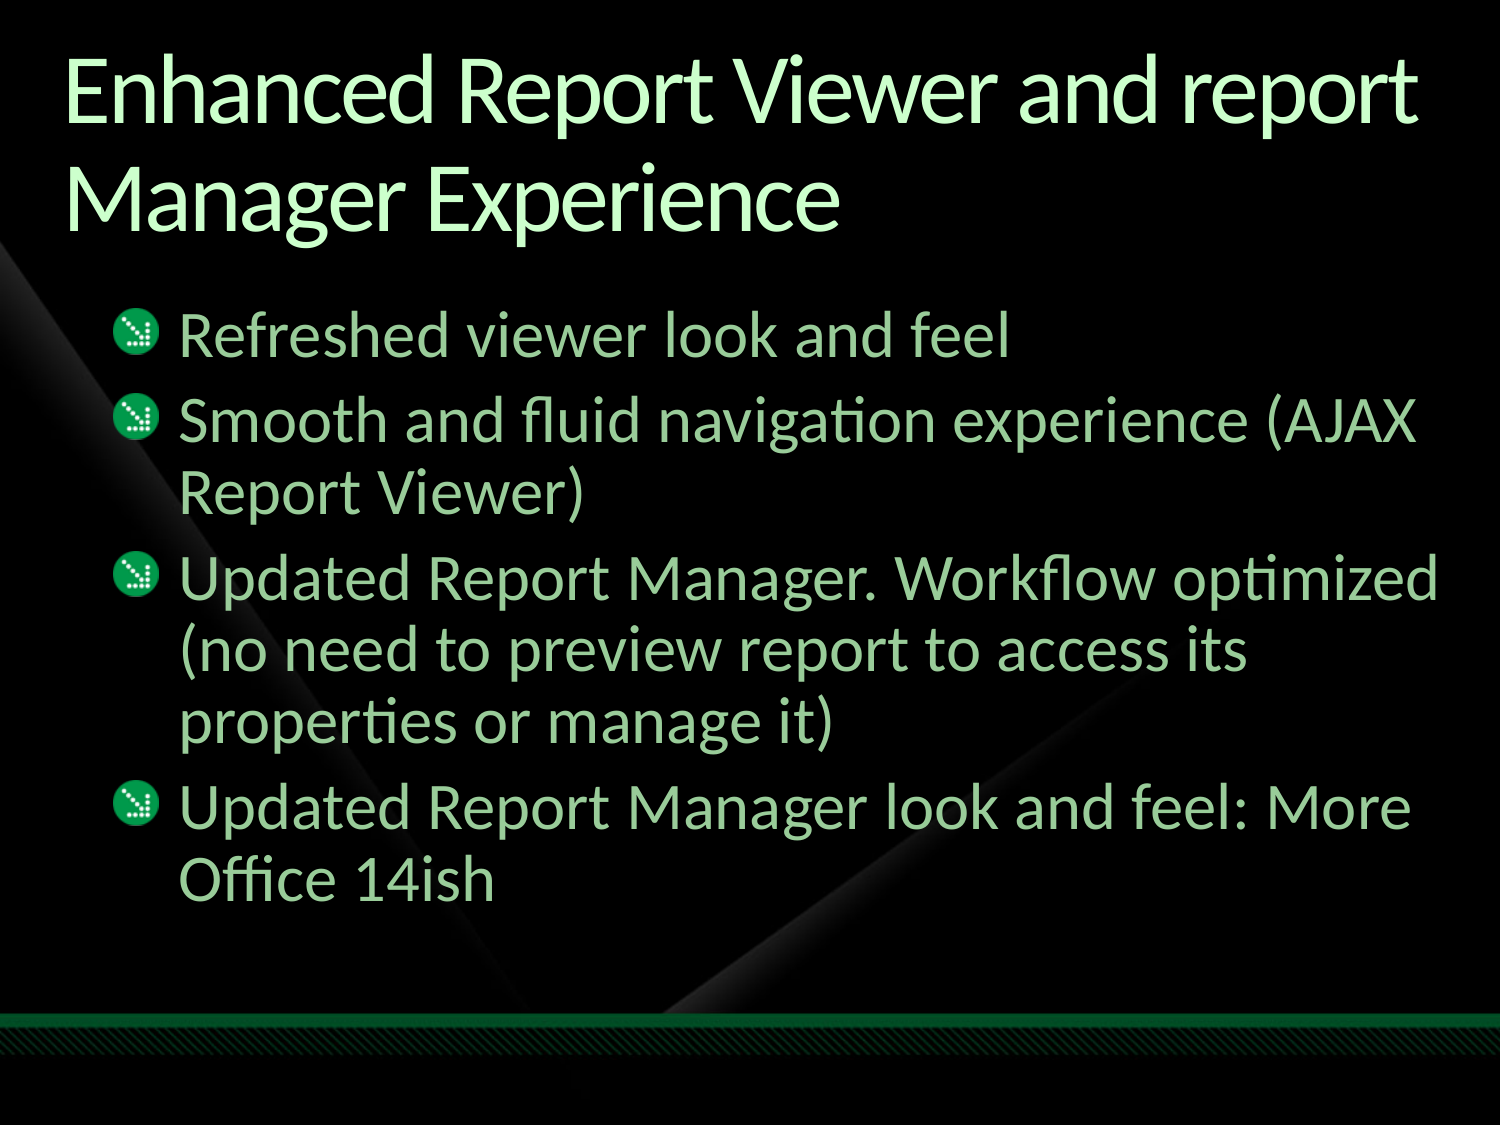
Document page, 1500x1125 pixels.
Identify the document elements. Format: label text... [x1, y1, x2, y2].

list Refreshed viewer look and feel Smooth and fluid navigation experience (AJAX Report Viewer) Updated Report Manager. Workflow optimized (no need to preview report to access its properties or manage it) Updated Report Manager look and feel: More Office 14ish [113, 299, 1489, 1108]
picture [0, 0, 1500, 1125]
title Enhanced Report Viewer and report Manager Experience [62, 37, 1438, 256]
